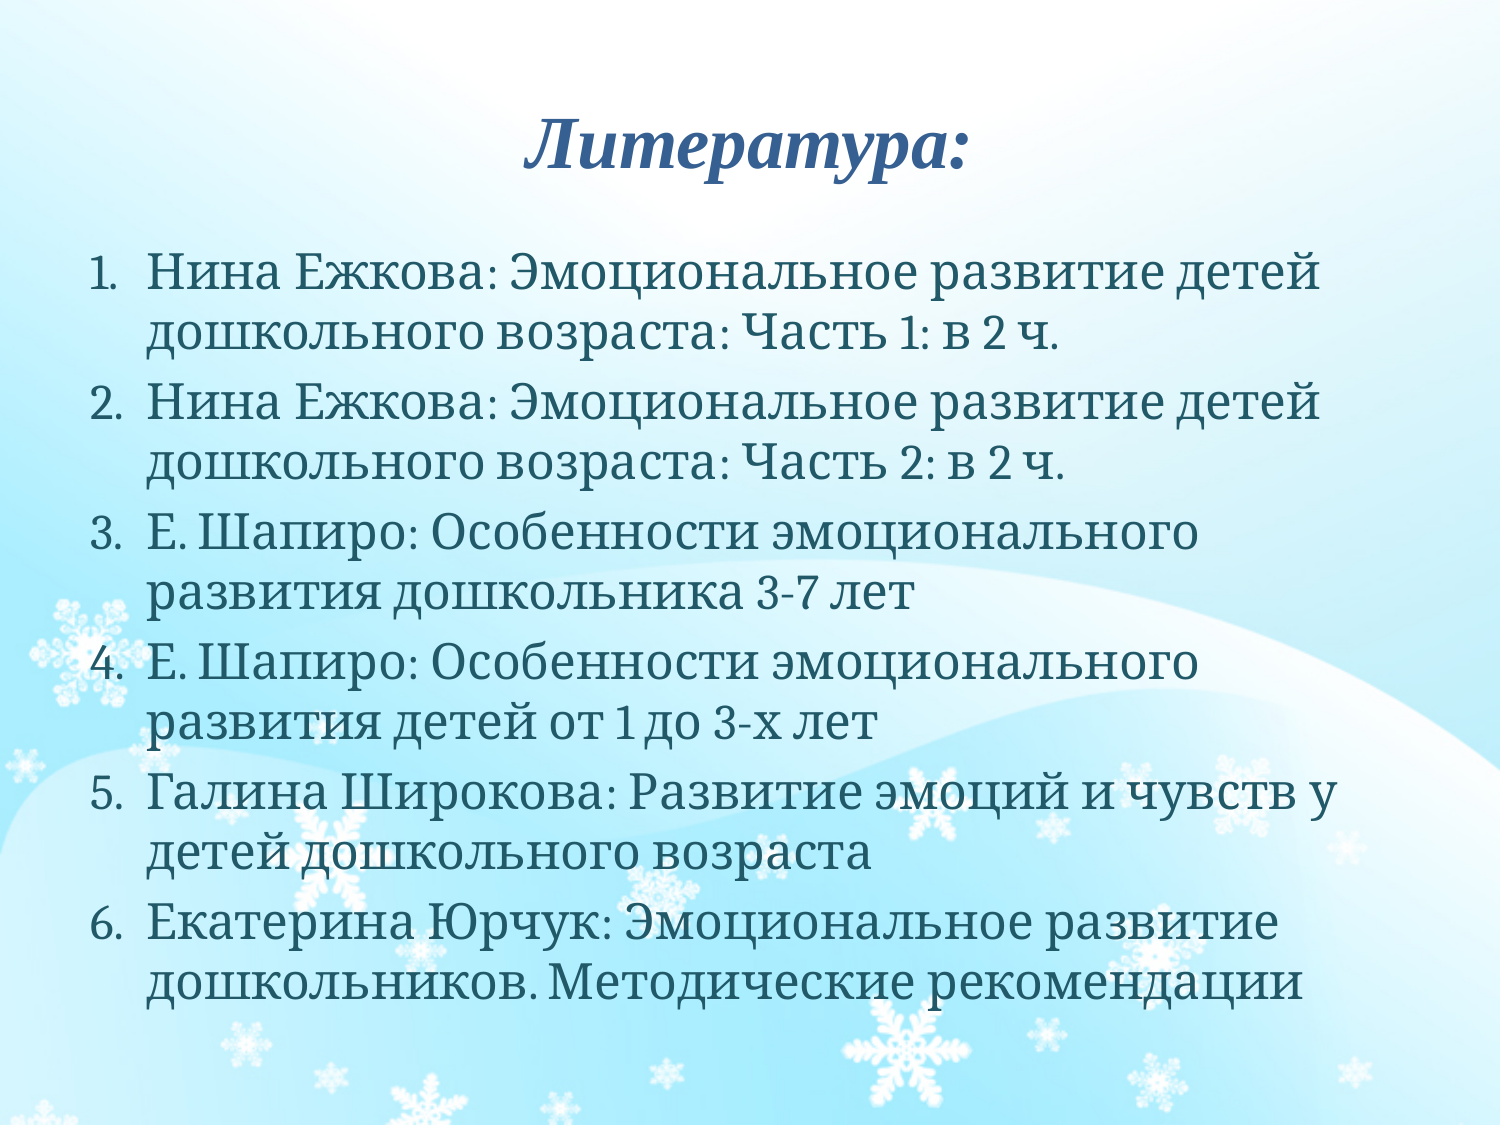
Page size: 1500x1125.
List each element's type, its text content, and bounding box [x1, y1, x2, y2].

title Литература: [75, 45, 1425, 231]
picture [0, 0, 1500, 1125]
list Нина Ежкова: Эмоциональное развитие детей дошкольного возраста: Часть 1: в 2 ч. Нина Ежкова: Эмоциональное развитие детей дошкольного возраста: Часть 2: в 2 ч. Е. Шапиро: Особенности эмоционального развития дошкольника 3-7 лет Е. Шапиро: Особенности эмоционального развития детей от 1 до 3-х лет Галина Широкова: Развитие эмоций и чувств у детей дошкольного возраста Екатерина Юрчук: Эмоциональное развитие дошкольников. Методические рекомендации [75, 231, 1425, 1005]
